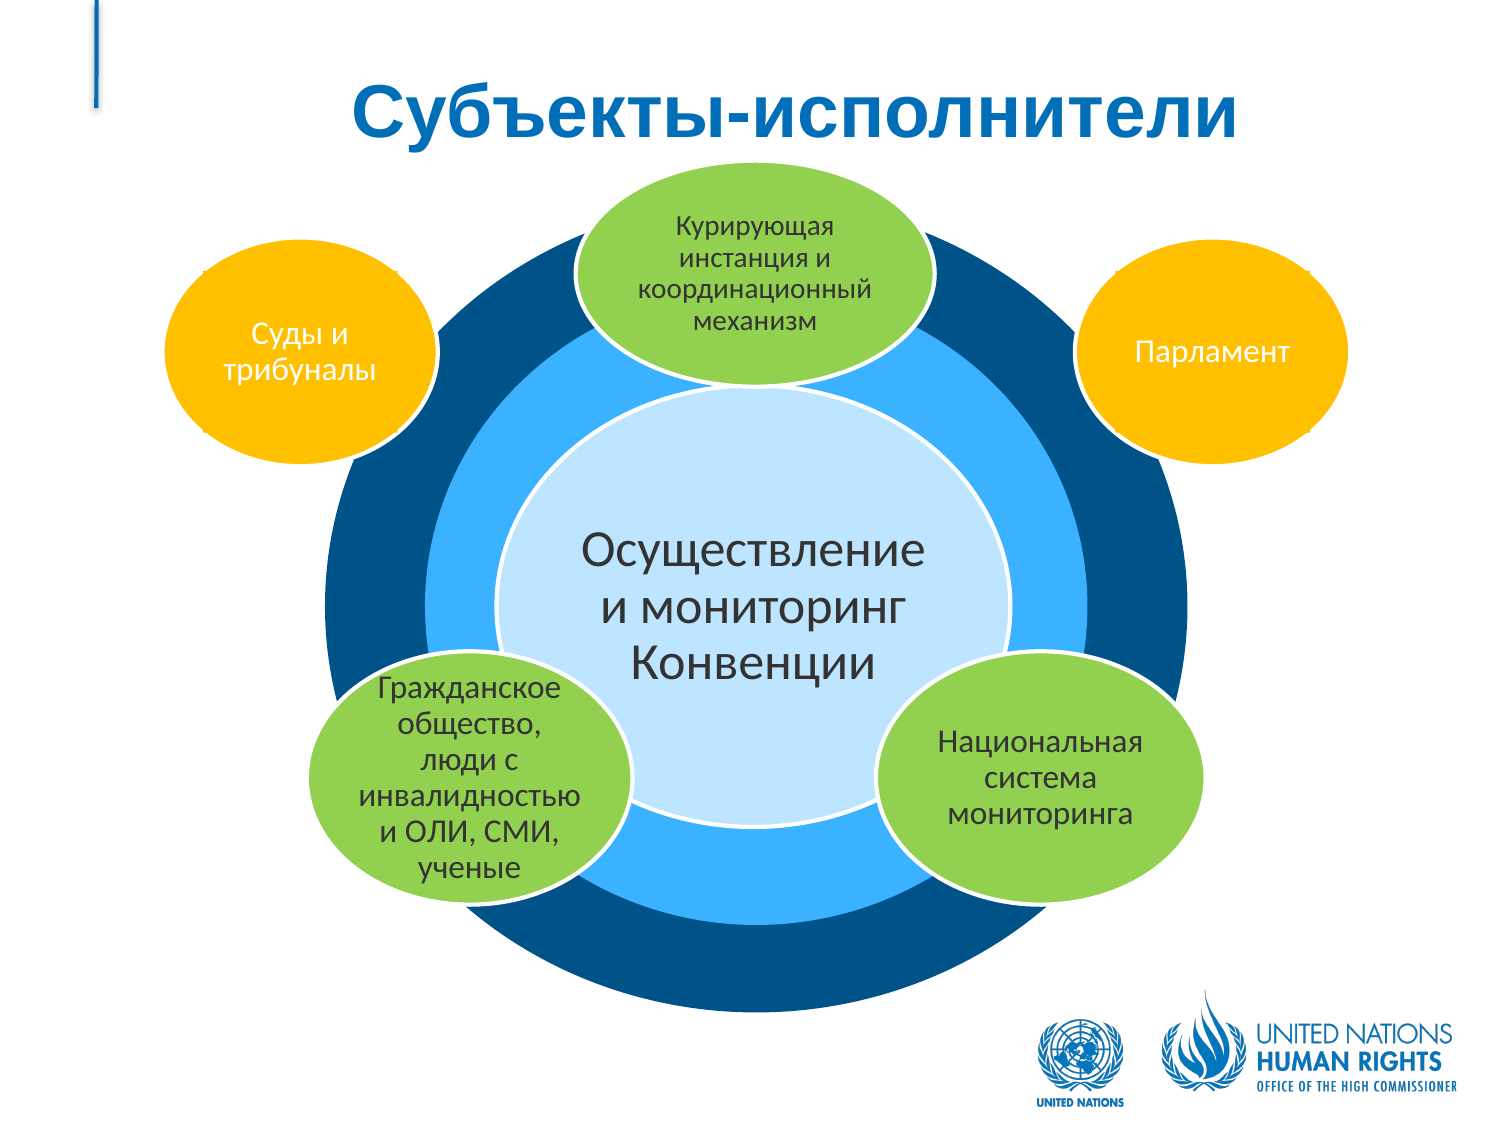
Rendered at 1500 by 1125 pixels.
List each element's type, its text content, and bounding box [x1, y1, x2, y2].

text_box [1074, 237, 1351, 467]
text_box Субъекты-исполнители [74, 55, 1442, 160]
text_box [149, 124, 1363, 951]
text_box [539, 960, 973, 1015]
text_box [162, 237, 438, 467]
picture [1037, 990, 1457, 1107]
